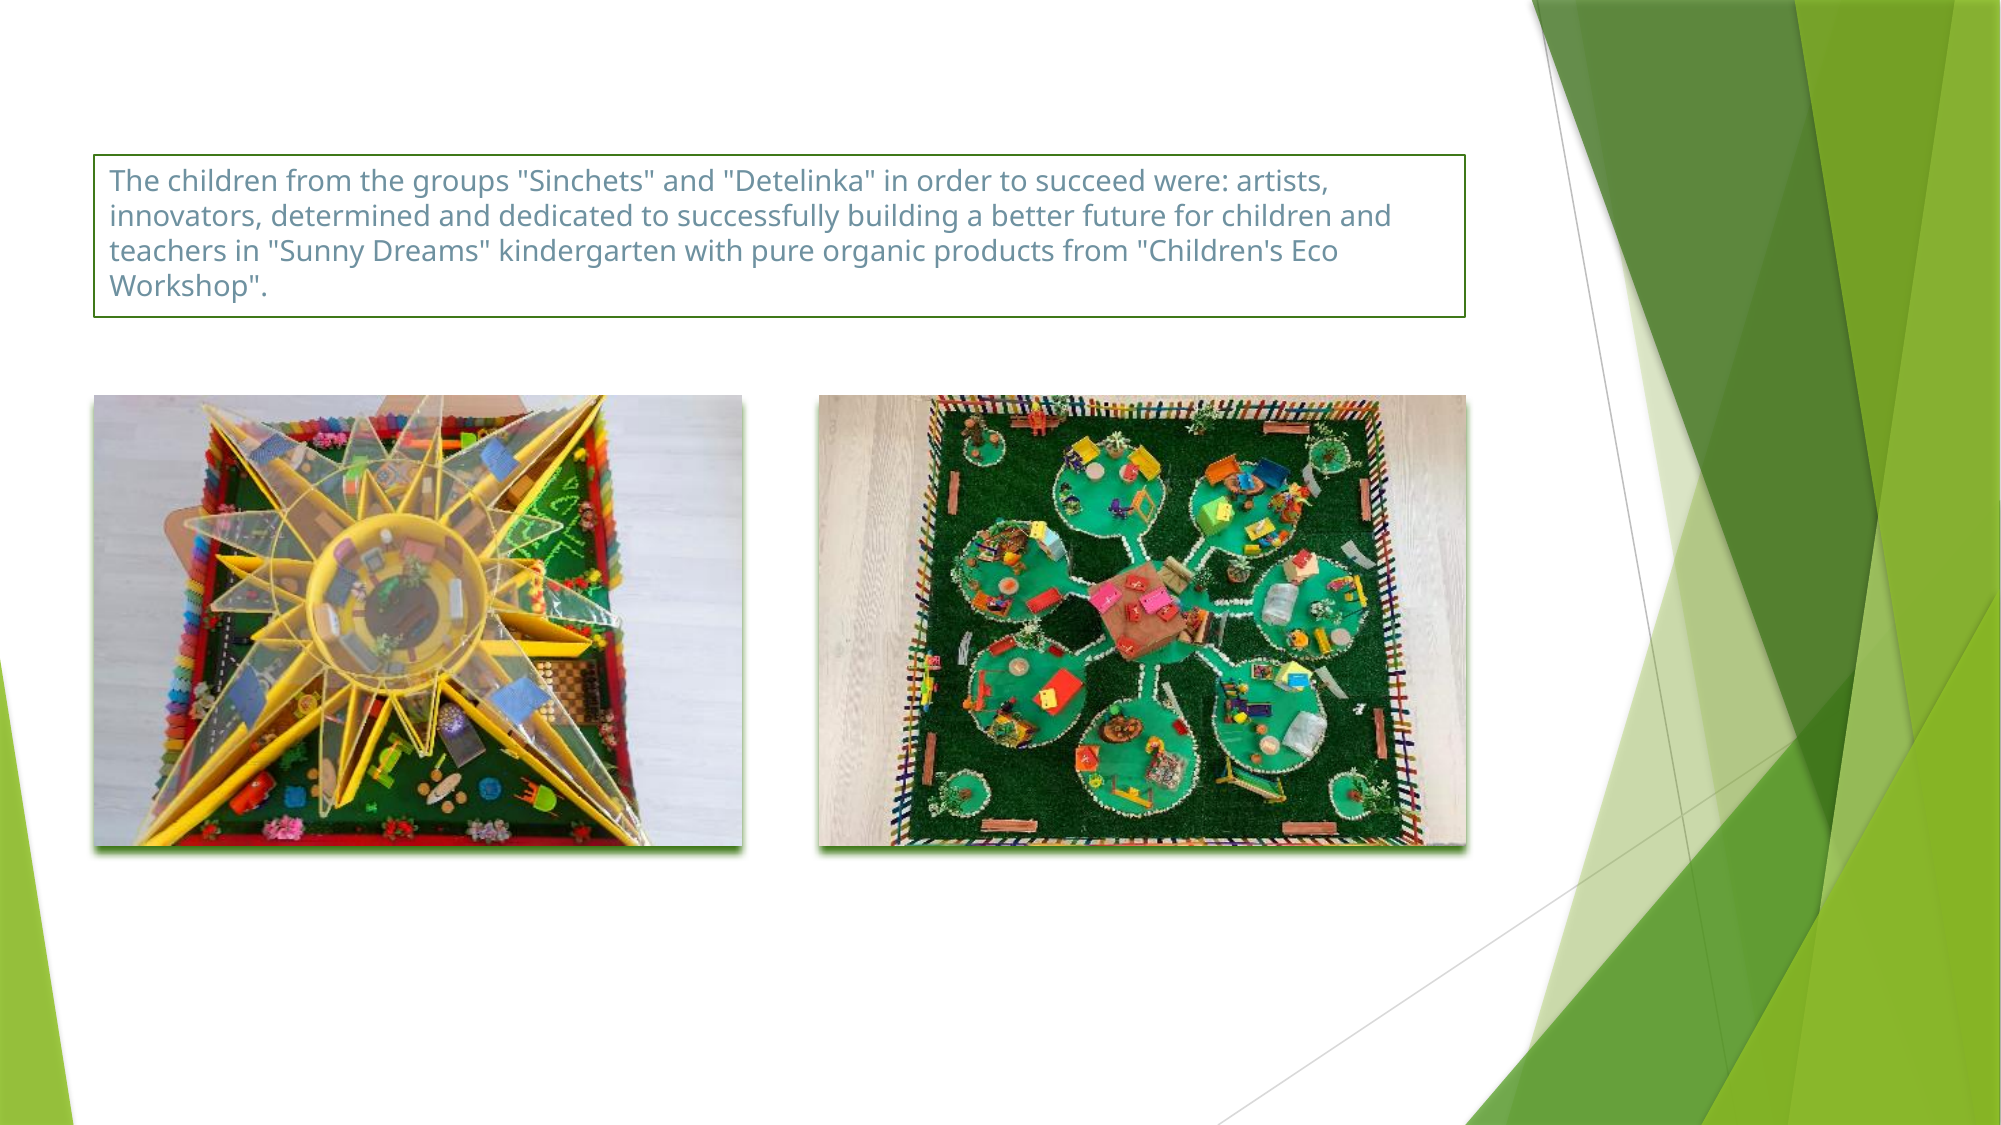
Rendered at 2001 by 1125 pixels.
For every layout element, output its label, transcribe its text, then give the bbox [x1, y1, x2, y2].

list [819, 394, 1466, 846]
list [93, 394, 742, 846]
title The children from the groups "Sinchets" and "Detelinka" in order to succeed were: artists, innovators, determined and dedicated to successfully building a better future for children and teachers in "Sunny Dreams" kindergarten with pure organic products from "Children's Eco Workshop". [94, 154, 1466, 317]
